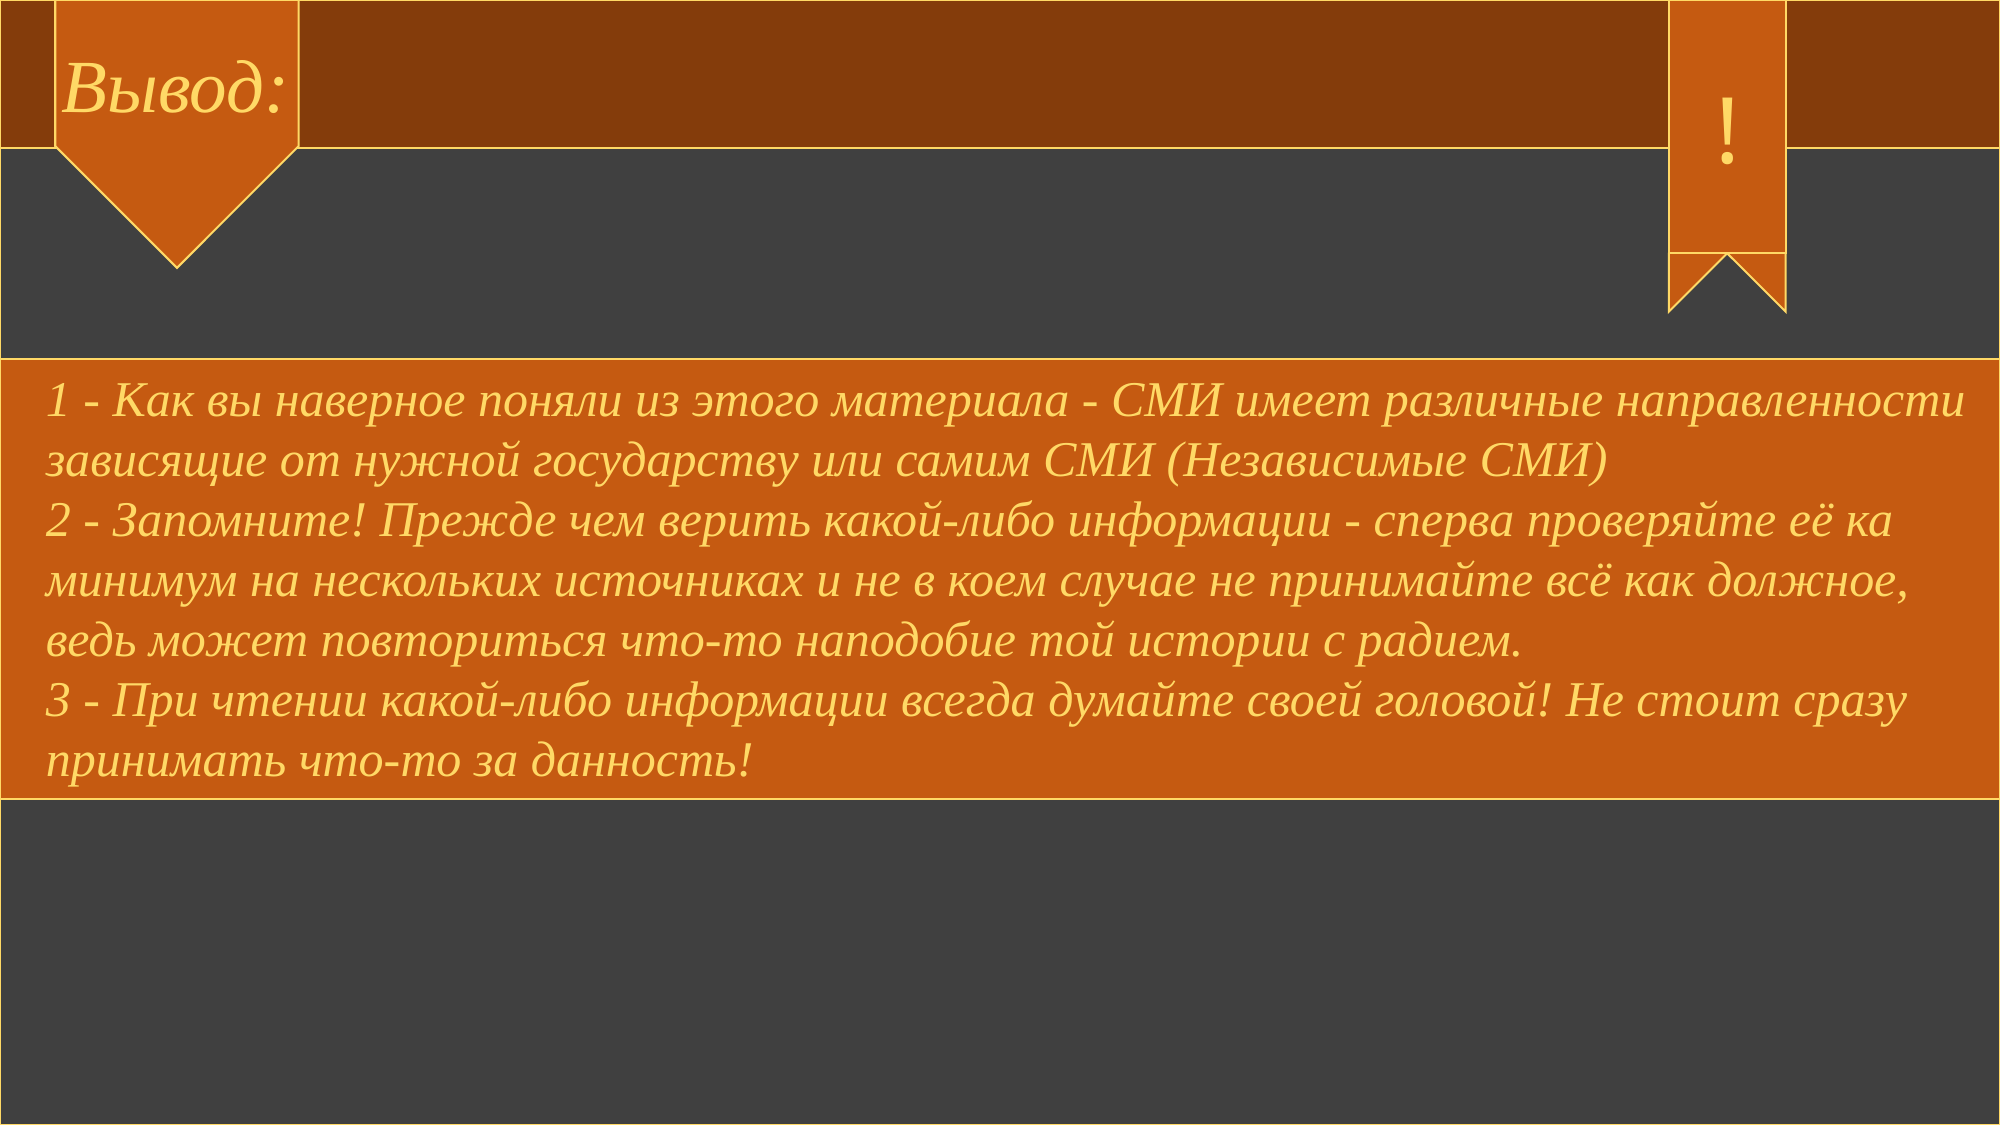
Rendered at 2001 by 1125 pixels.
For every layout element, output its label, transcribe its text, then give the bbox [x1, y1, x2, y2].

text_box ! [1668, 0, 1787, 254]
text_box [1667, 252, 1787, 315]
text_box 1 - Как вы наверное поняли из этого материала - СМИ имеет различные направленности зависящие от нужной государству или самим СМИ (Независимые СМИ) 2 - Запомните! Прежде чем верить какой-либо информации - сперва проверяйте её ка минимум на нескольких источниках и не в коем случае не принимайте всё как должное, ведь может повториться что-то наподобие той истории с радием. 3 - При чтении какой-либо информации всегда думайте своей головой! Не стоит сразу принимать что-то за данность! [30, 358, 2000, 794]
text_box [0, 0, 55, 149]
text_box [0, 800, 2000, 1125]
text_box [54, 137, 300, 270]
text_box [1787, 0, 2000, 149]
text_box [0, 149, 2000, 358]
text_box [54, 0, 300, 39]
text_box [299, 0, 1668, 149]
title Вывод: [46, 39, 308, 137]
text_box [0, 358, 2000, 800]
